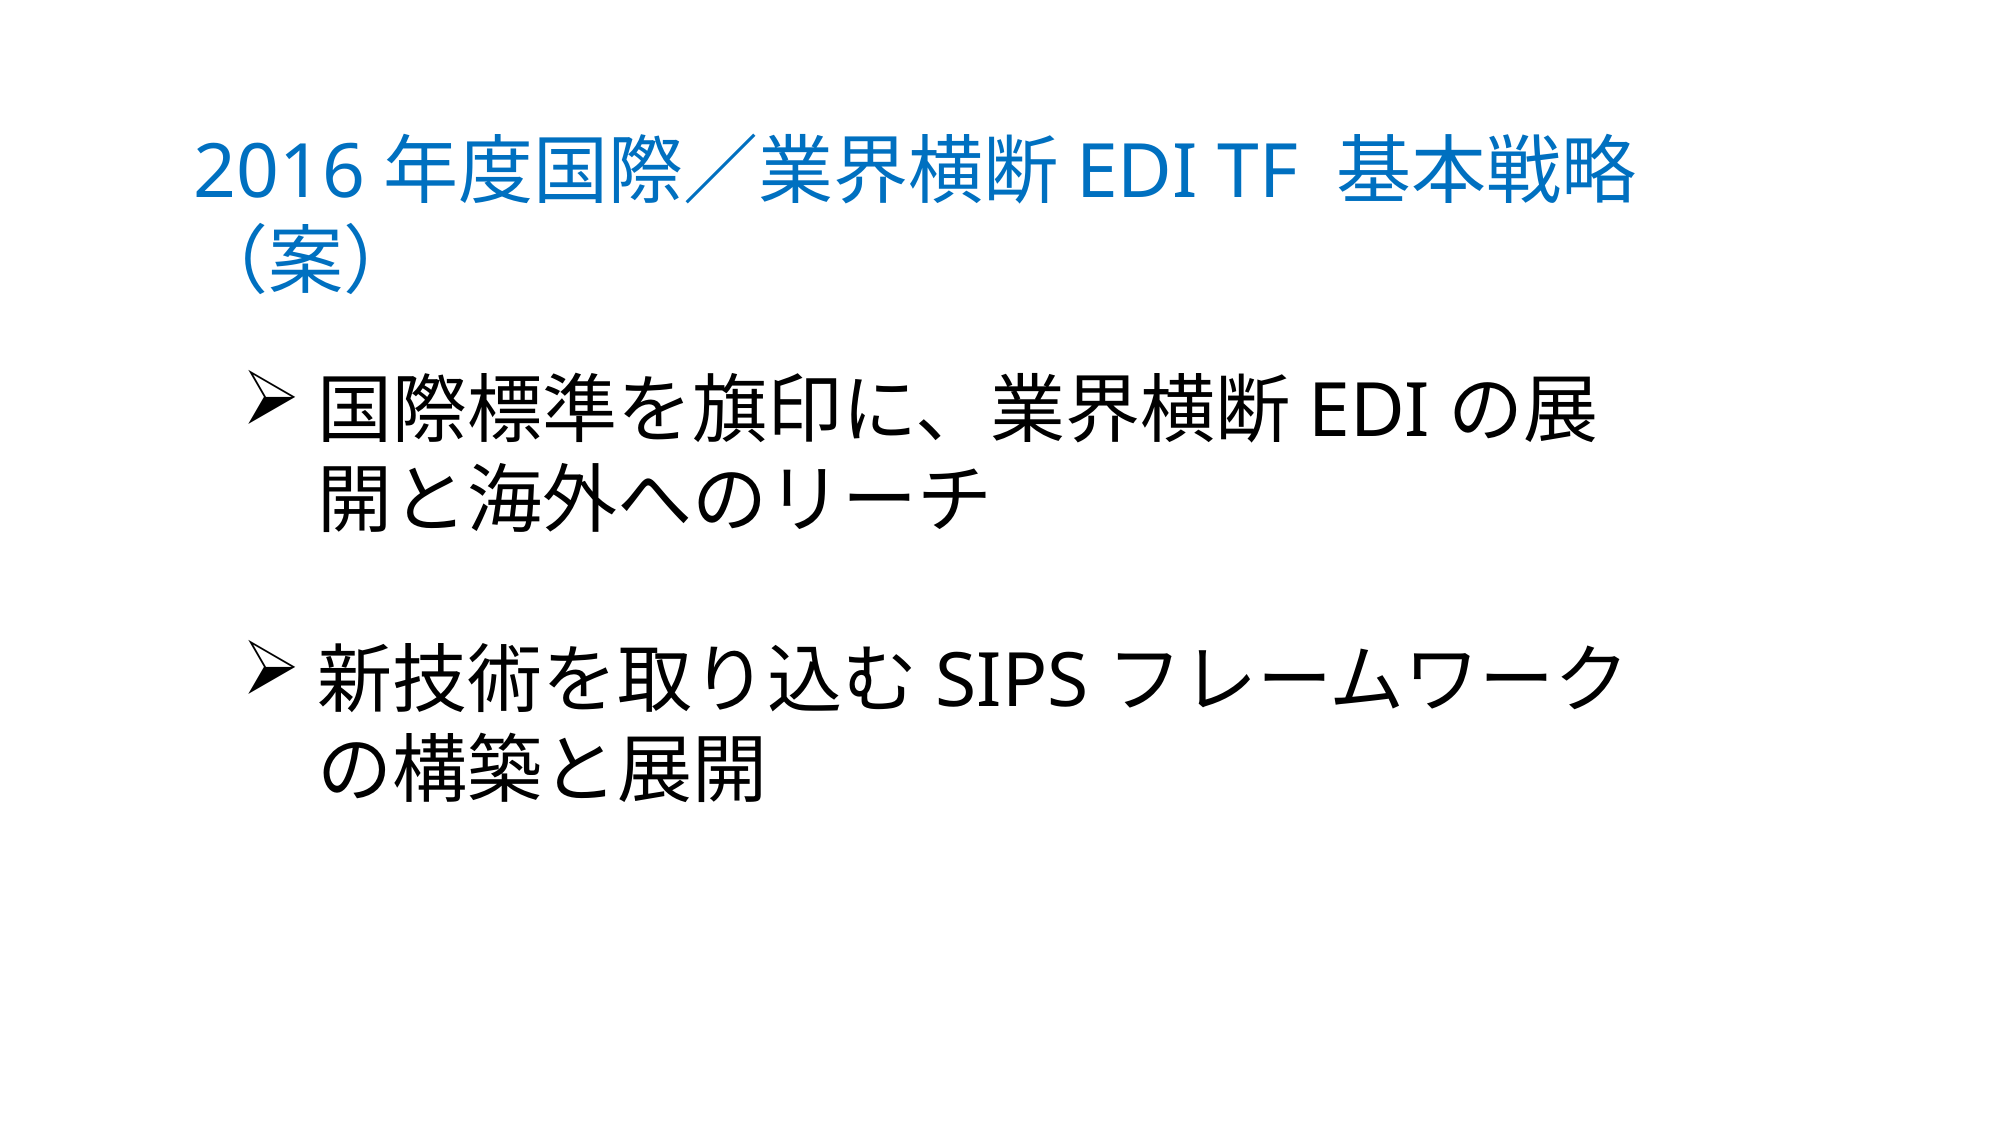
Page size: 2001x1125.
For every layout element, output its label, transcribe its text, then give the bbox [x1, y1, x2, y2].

text_box 国際標準を旗印に、業界横断EDIの展開と海外へのリーチ 新技術を取り込むSIPSフレームワークの構築と展開 [228, 353, 1686, 819]
text_box 2016年度国際／業界横断EDI TF 基本戦略（案） [178, 115, 1821, 311]
